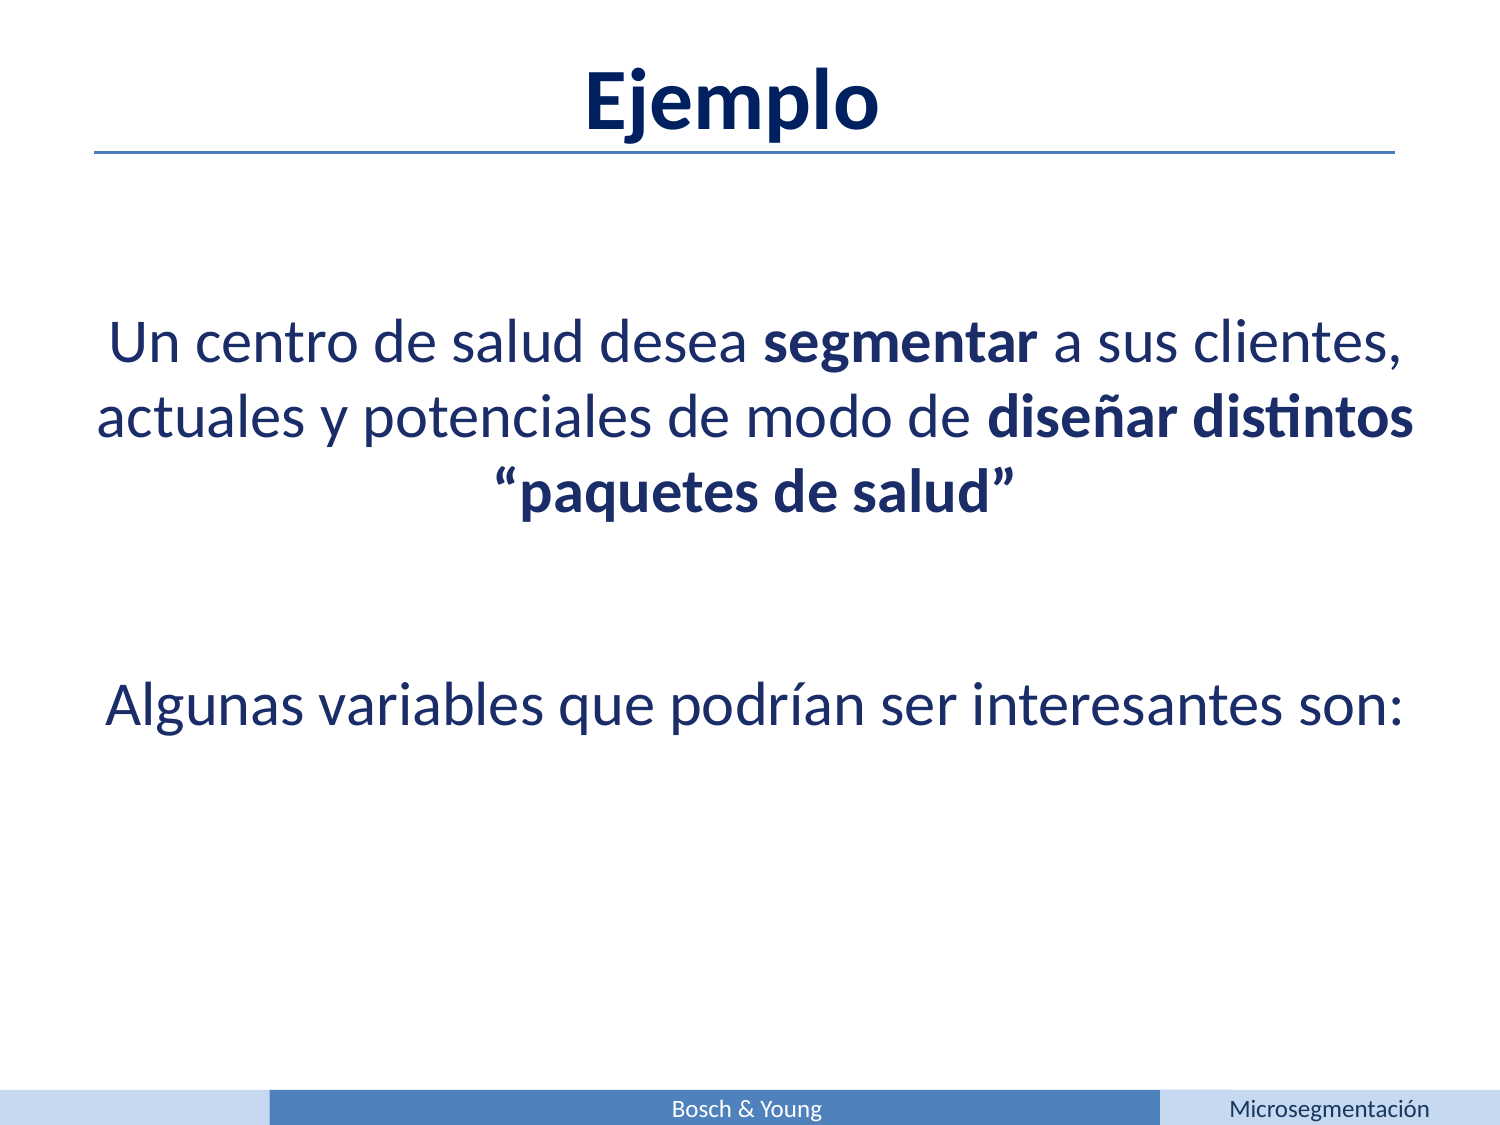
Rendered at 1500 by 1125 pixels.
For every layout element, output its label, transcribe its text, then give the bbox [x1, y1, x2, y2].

text_box Microsegmentación [1158, 1088, 1500, 1125]
text_box Ejemplo [46, 35, 1418, 155]
text_box Bosch & Young [272, 1088, 1158, 1125]
text_box [0, 1088, 272, 1125]
text_box Un centro de salud desea segmentar a sus clientes, actuales y potenciales de modo de diseñar distintos “paquetes de salud” Algunas variables que podrían ser interesantes son: [70, 292, 1442, 745]
